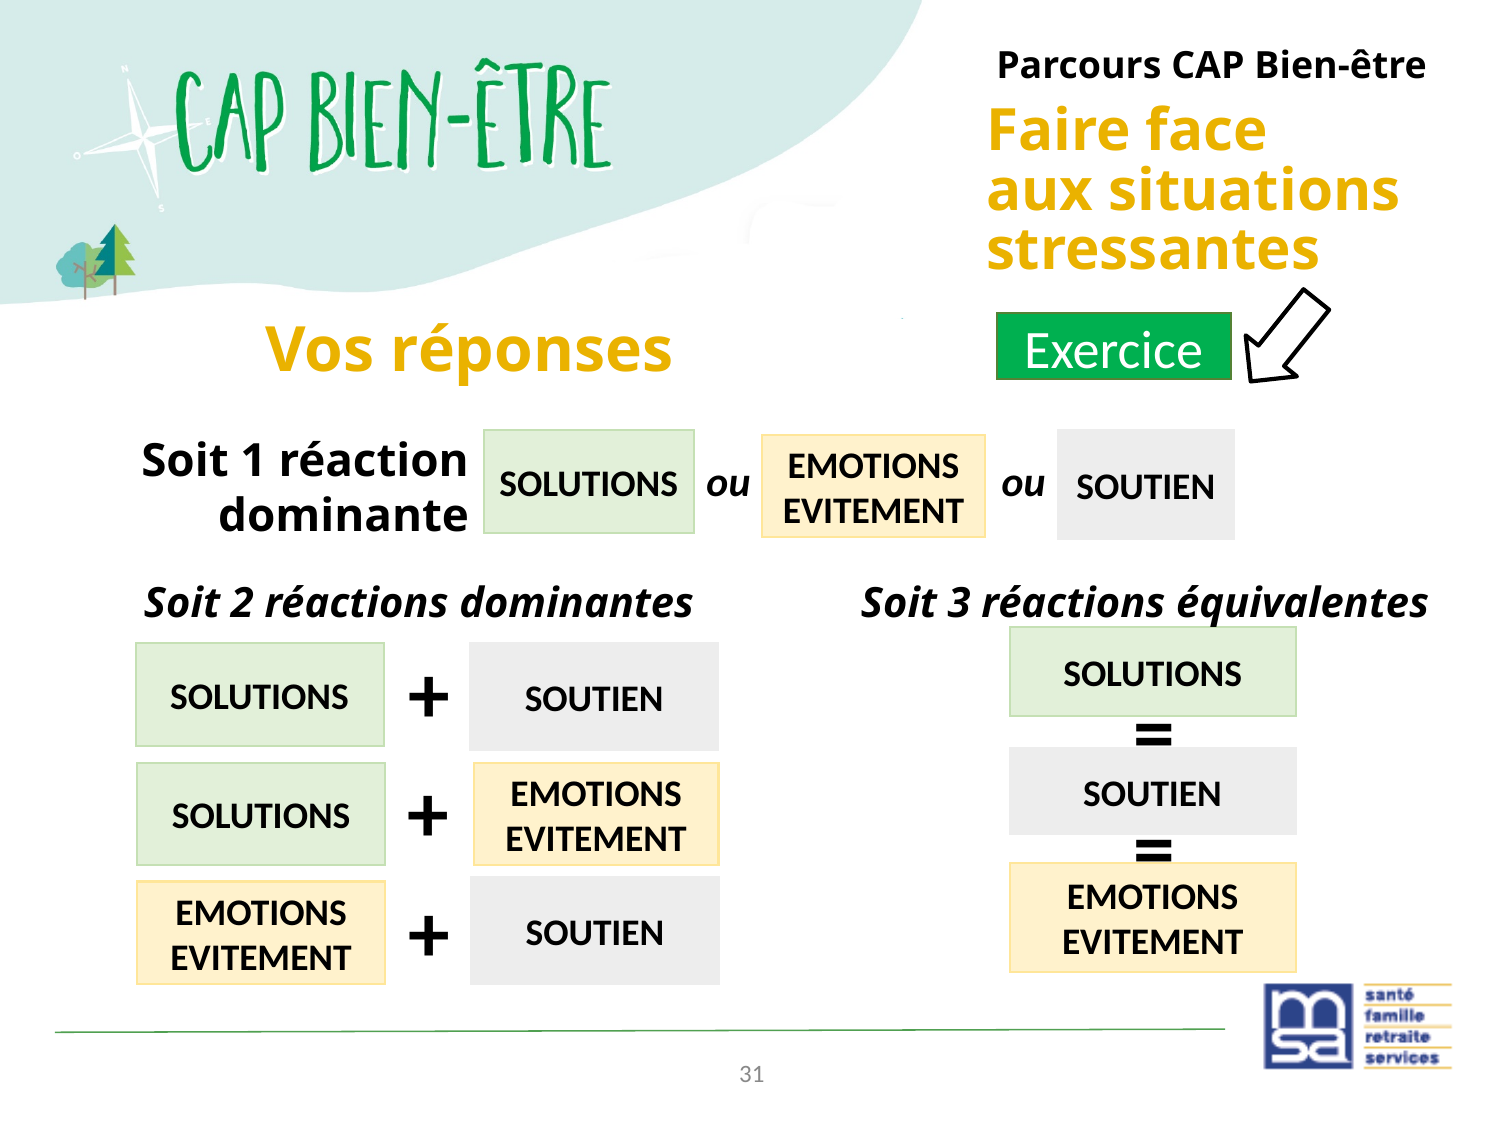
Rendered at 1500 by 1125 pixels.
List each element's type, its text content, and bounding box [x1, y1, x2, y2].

text_box + [393, 633, 466, 750]
text_box + [392, 751, 465, 868]
text_box Soit 2 réactions dominantes [129, 568, 762, 634]
picture [1250, 929, 1476, 1125]
text_box SOUTIEN [471, 876, 720, 984]
text_box Parcours CAP Bien-être [968, 34, 1455, 94]
text_box = [1118, 670, 1191, 747]
text_box ou [694, 447, 762, 514]
text_box Soit 3 réactions équivalentes [846, 568, 1497, 634]
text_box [54, 1028, 1226, 1033]
text_box [1243, 287, 1332, 384]
text_box ou [986, 447, 1089, 514]
text_box EMOTIONS EVITEMENT [473, 762, 719, 866]
text_box SOLUTIONS [1009, 634, 1296, 717]
text_box SOUTIEN [470, 643, 719, 751]
text_box SOLUTIONS [483, 430, 694, 533]
text_box Soit 1 réaction dominante [100, 423, 484, 539]
text_box SOLUTIONS [137, 762, 386, 866]
text_box Faire face aux situations stressantes [945, 117, 1447, 268]
text_box Exercice [996, 313, 1231, 380]
text_box EMOTIONS EVITEMENT [1009, 863, 1296, 972]
text_box + [393, 871, 466, 988]
text_box EMOTIONS EVITEMENT [137, 881, 386, 984]
text_box = [1118, 835, 1191, 863]
text_box SOUTIEN [1057, 430, 1235, 539]
text_box SOUTIEN [1009, 747, 1296, 835]
slide_number – 31 [560, 1027, 1245, 1042]
text_box Vos réponses [0, 327, 939, 398]
text_box 31 [54, 1042, 1245, 1103]
text_box SOLUTIONS [135, 643, 384, 746]
picture [0, 0, 941, 320]
text_box EMOTIONS EVITEMENT [762, 434, 985, 537]
